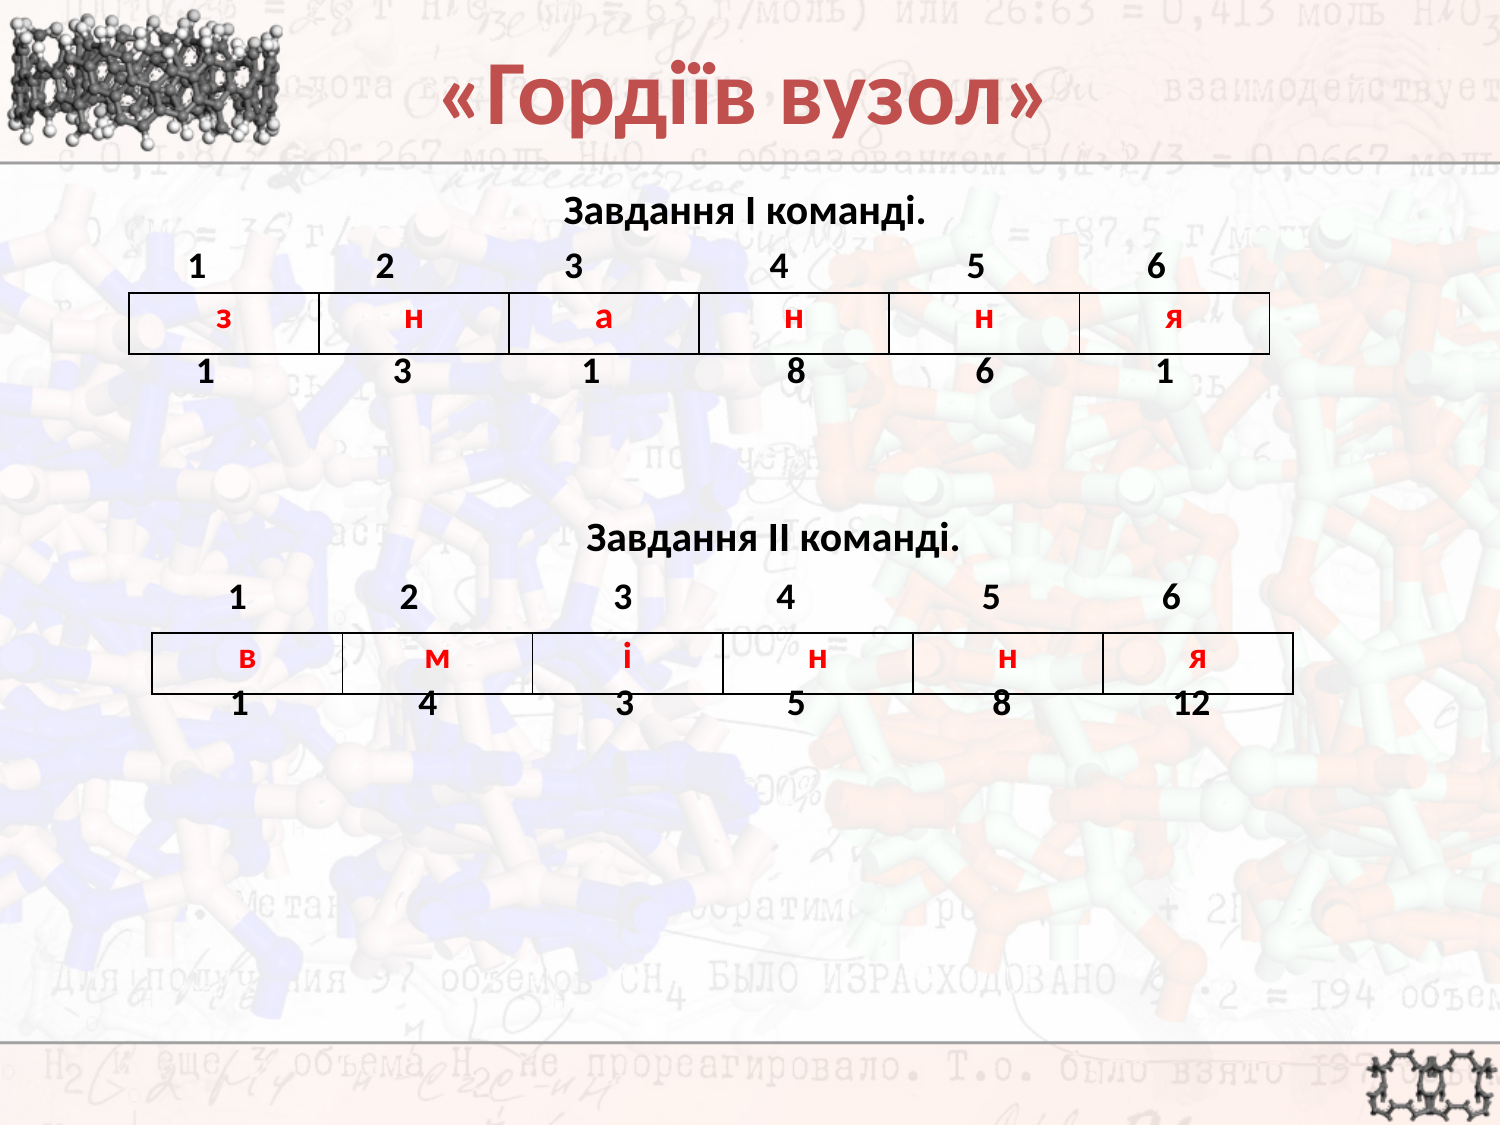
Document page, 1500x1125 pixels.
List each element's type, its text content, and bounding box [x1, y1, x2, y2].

table_header і [533, 634, 722, 693]
table_header м [343, 634, 532, 693]
title «Гордіїв вузол» [70, 11, 1421, 164]
table_header я [1080, 294, 1269, 353]
table_header н [724, 634, 912, 693]
table_header а [510, 294, 698, 353]
list Завдання I командi. 1 2 3 4 5 6 1 3 1 8 6 1 Завдання IІ командi. 1 2 3 4 5 6 1 4 3 5 8 12 [70, 175, 1421, 997]
table_header в [153, 634, 342, 693]
table_header н [914, 634, 1102, 693]
table_header я [1104, 634, 1292, 693]
table_header н [320, 294, 508, 353]
table_header н [700, 294, 888, 353]
picture [0, 0, 1500, 1125]
table_header з [130, 294, 318, 353]
table_header н [890, 294, 1079, 353]
